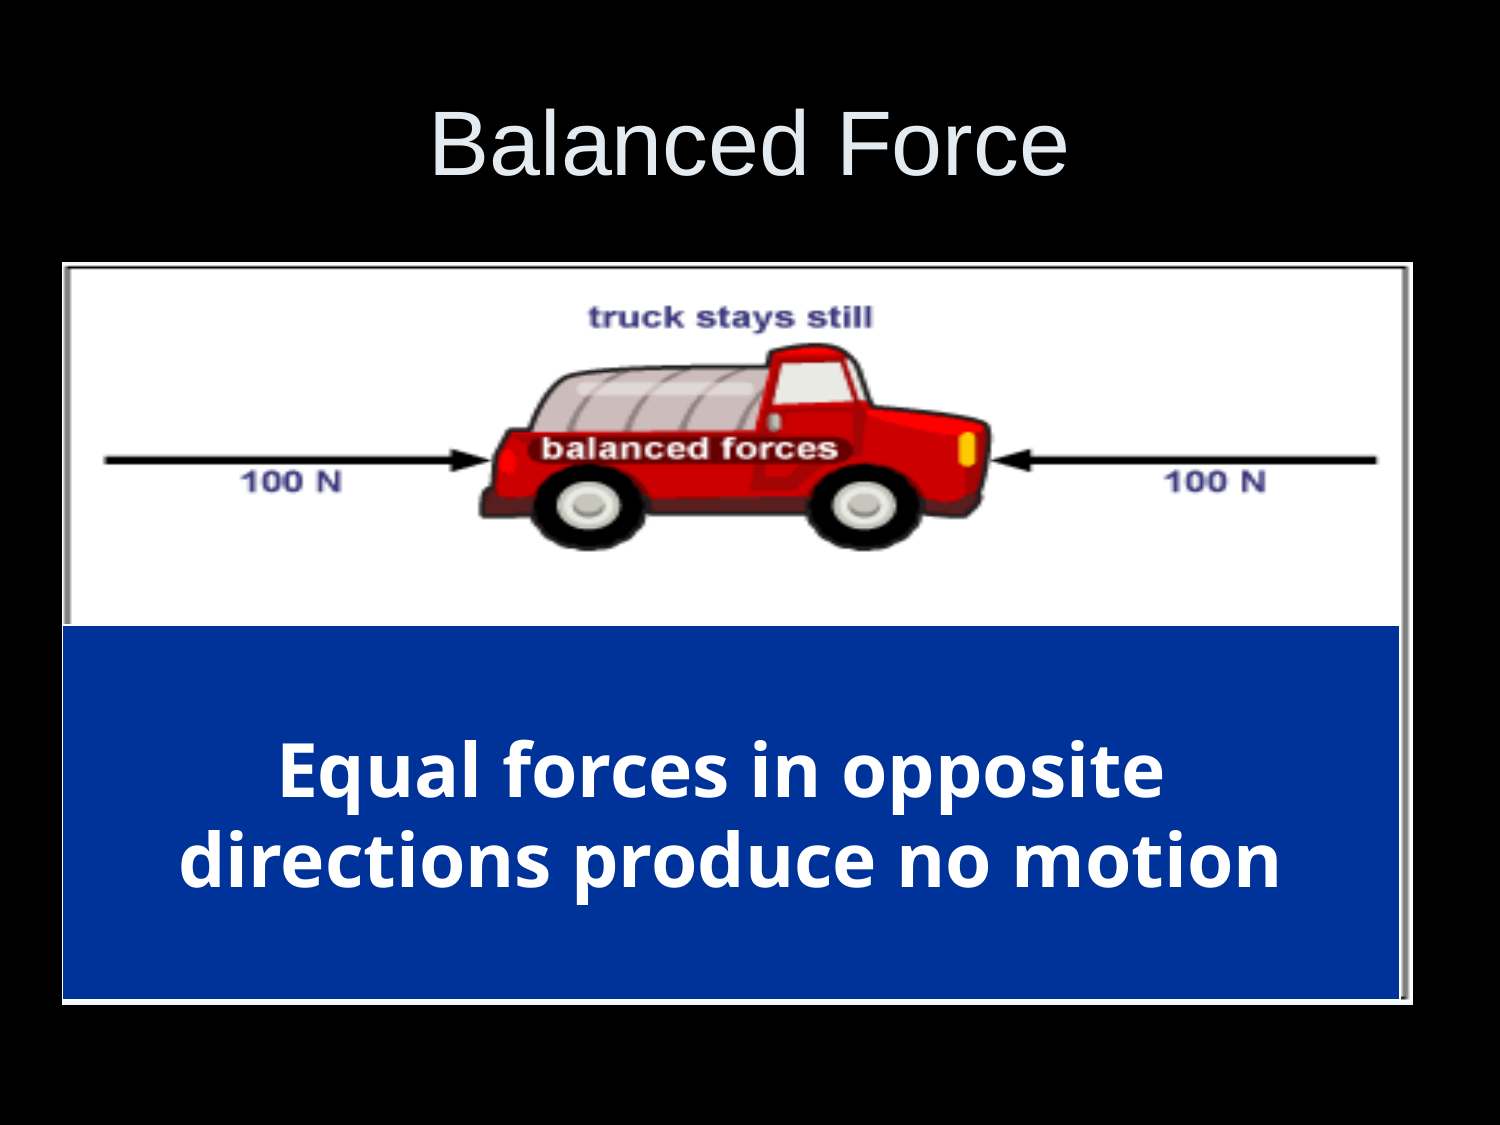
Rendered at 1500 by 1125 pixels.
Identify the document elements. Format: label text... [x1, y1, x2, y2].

title Balanced Force [74, 44, 1426, 233]
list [62, 262, 1413, 1006]
